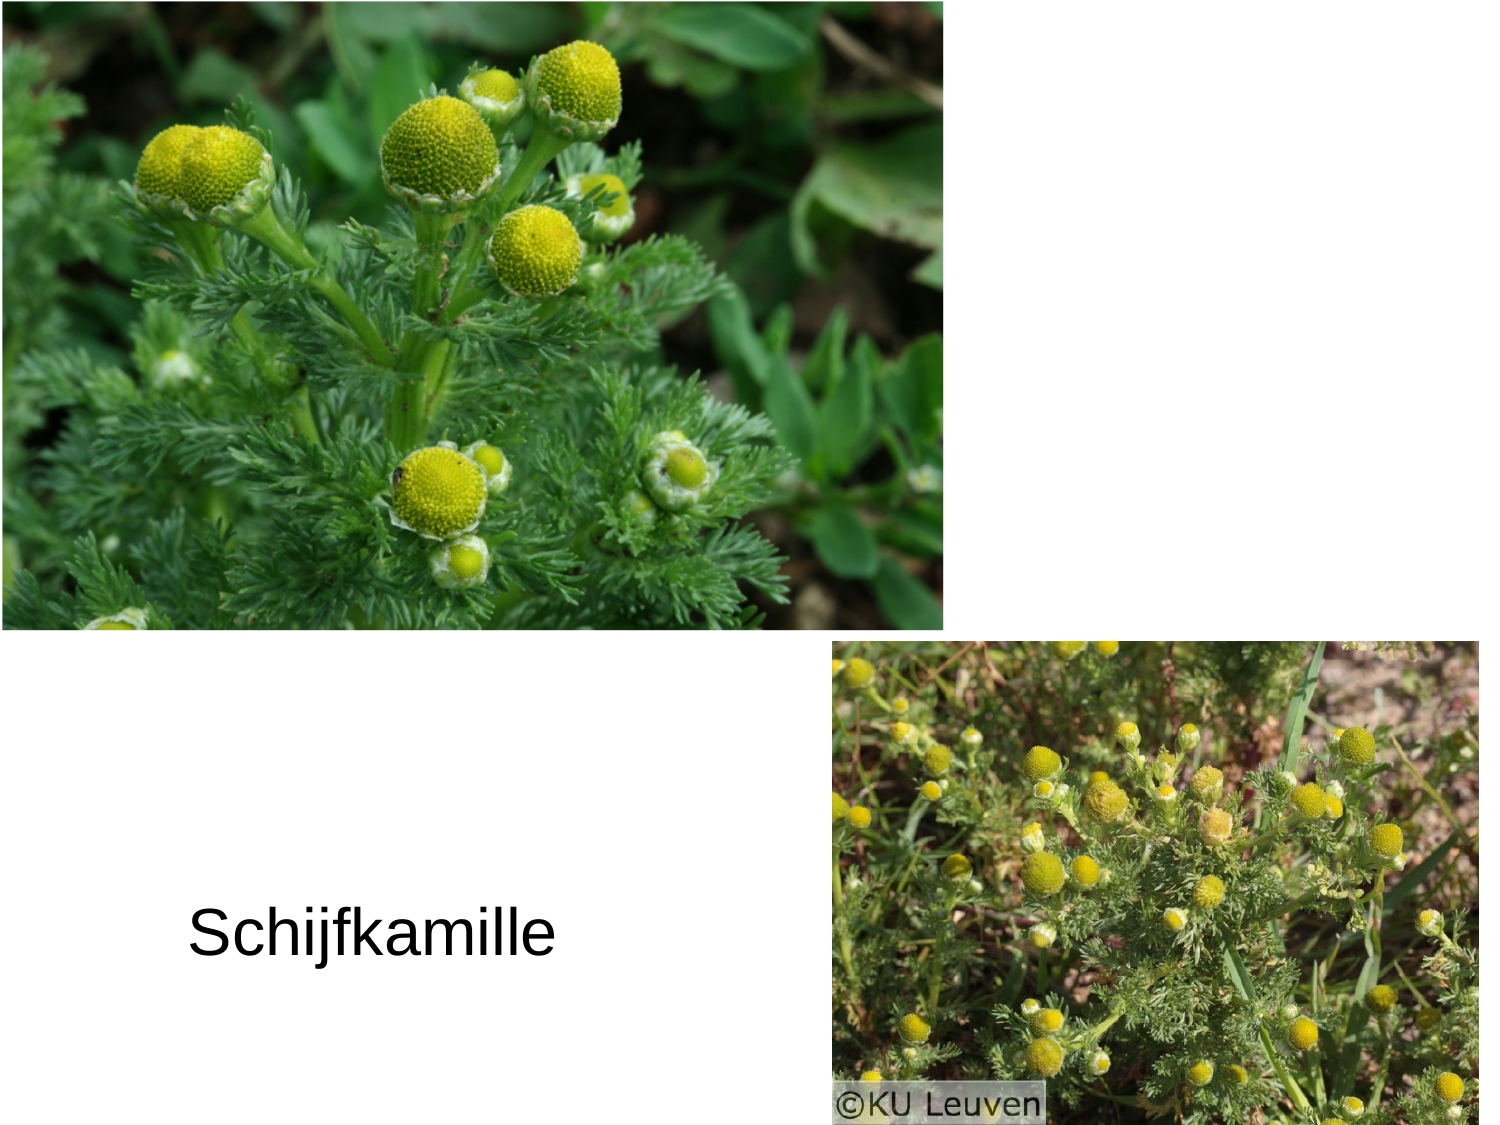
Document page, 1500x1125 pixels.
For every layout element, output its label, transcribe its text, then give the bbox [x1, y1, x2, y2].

picture [0, 0, 947, 634]
picture [832, 641, 1479, 1125]
text_box Schijfkamille [0, 881, 821, 977]
